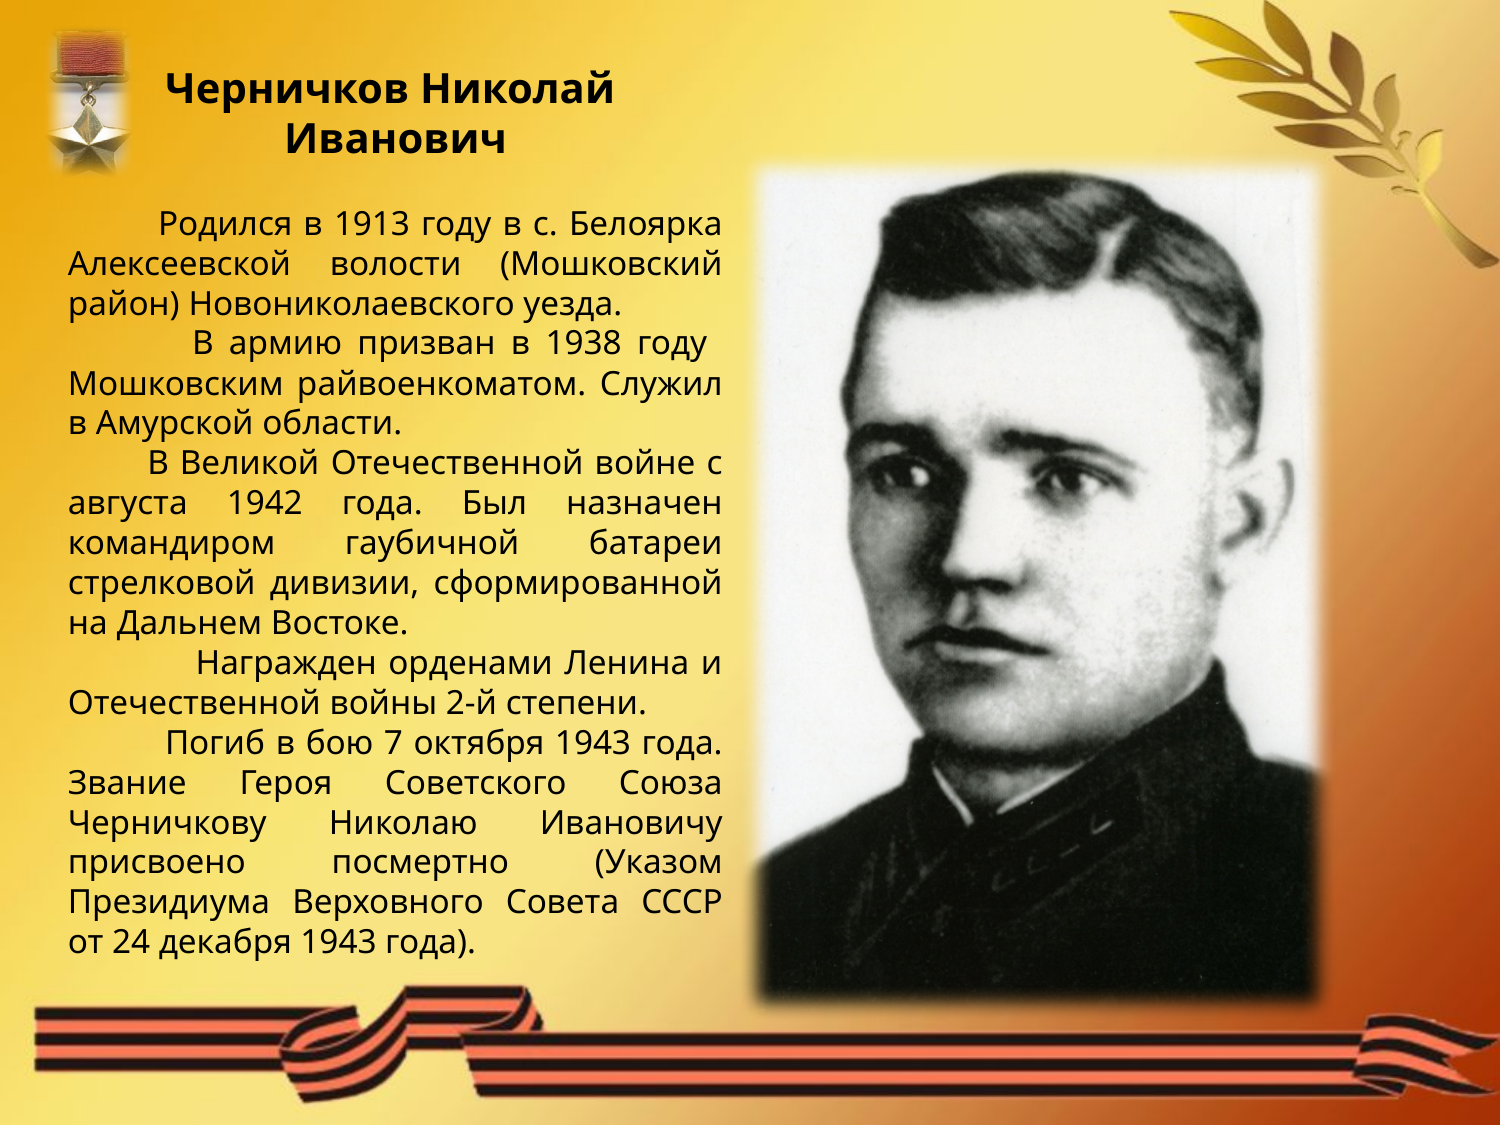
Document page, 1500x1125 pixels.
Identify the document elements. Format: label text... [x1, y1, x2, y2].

picture [0, 0, 1500, 1125]
text_box Черничков Николай Иванович Родился в 1913 году в с. Белоярка Алексеевской волости (Мошковский район) Новониколаевского уезда. В армию призван в 1938 году Мошковским райвоенкоматом. Служил в Амурской области. В Великой Отечественной войне с августа 1942 года. Был назначен командиром гаубичной батареи стрелковой дивизии, сформированной на Дальнем Востоке. Награжден орденами Ленина и Отечественной войны 2-й степени. Погиб в бою 7 октября 1943 года. Звание Героя Советского Союза Черничкову Николаю Ивановичу присвоено посмертно (Указом Президиума Верховного Совета СССР от 24 декабря 1943 года). [53, 54, 739, 968]
